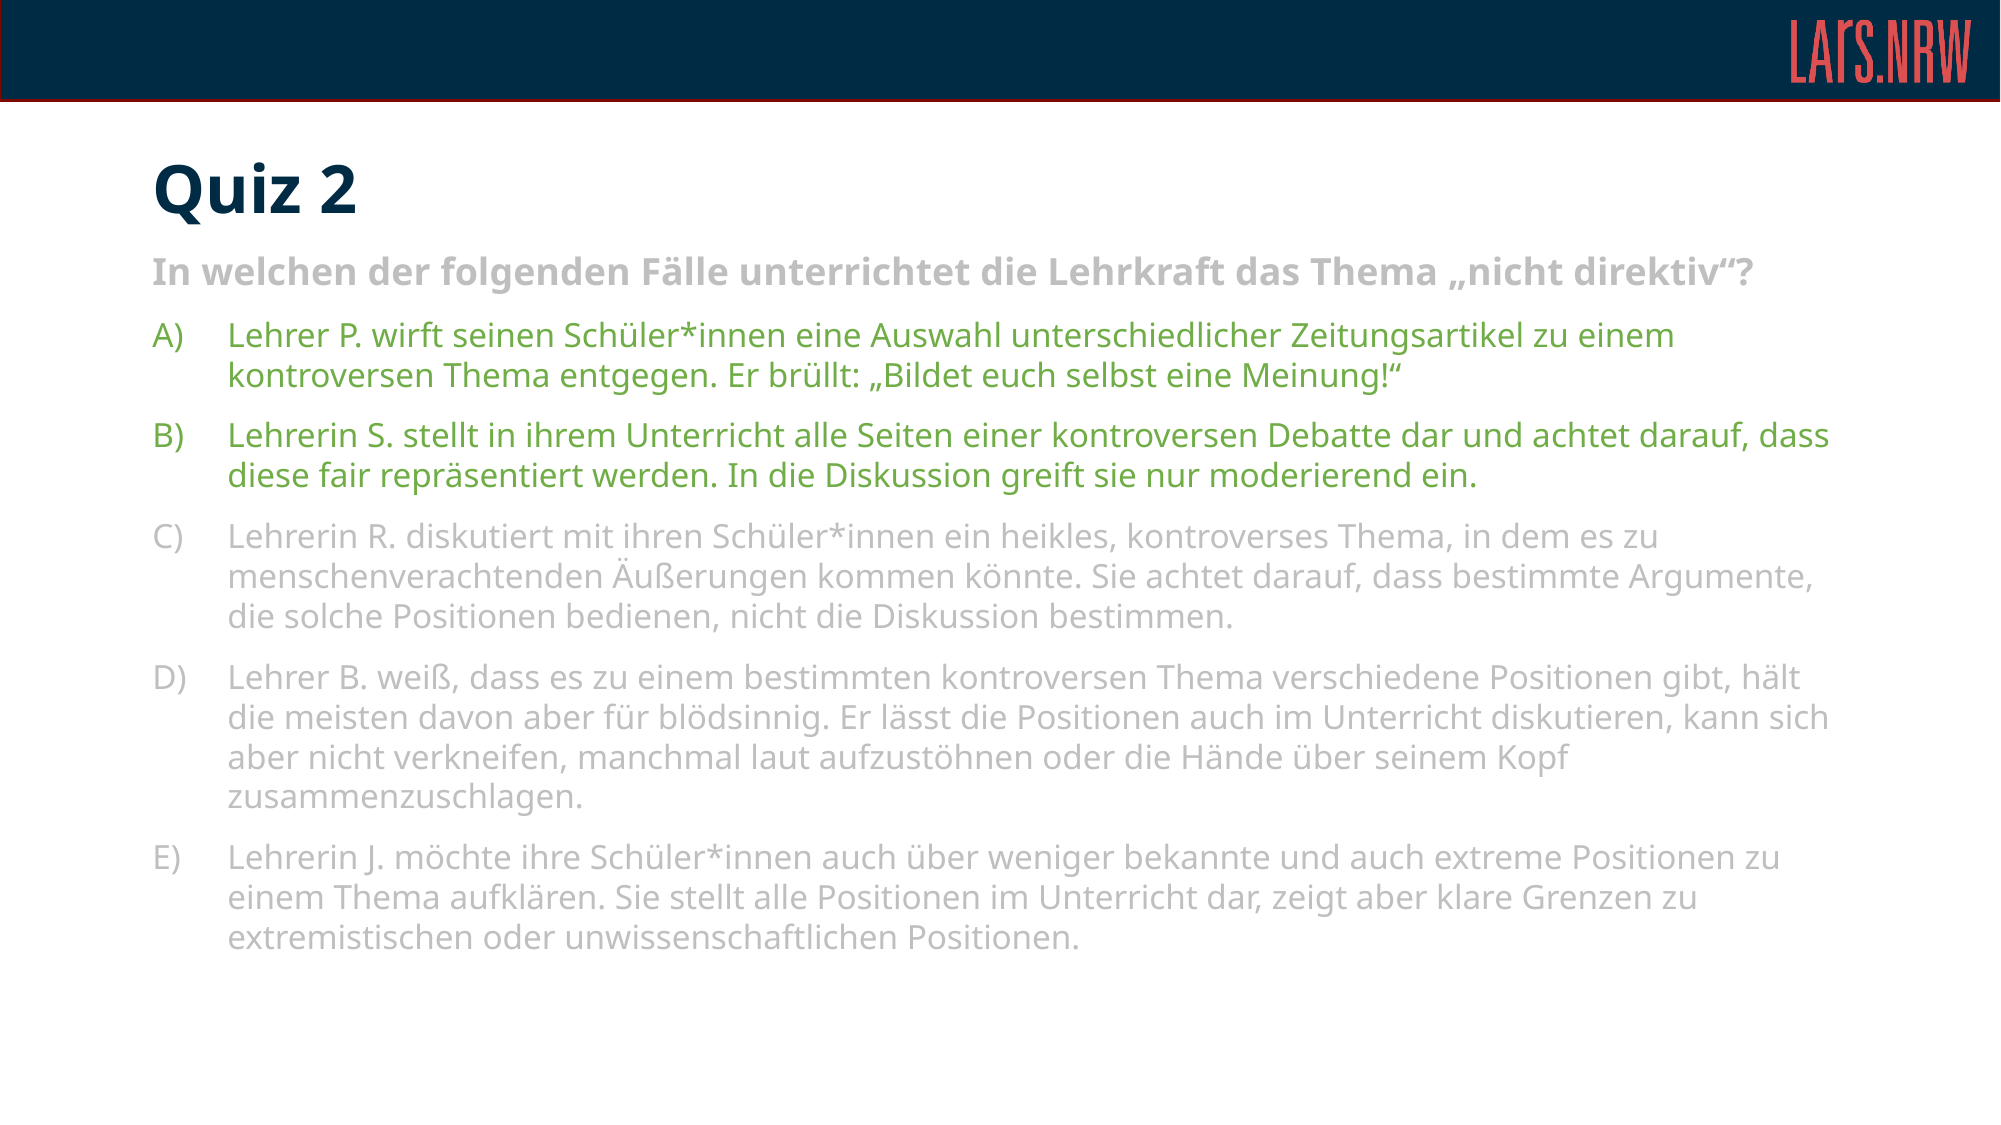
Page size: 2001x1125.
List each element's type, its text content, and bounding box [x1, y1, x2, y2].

list Quiz 2 In welchen der folgenden Fälle unterrichtet die Lehrkraft das Thema „nicht direktiv“? Lehrer P. wirft seinen Schüler*innen eine Auswahl unterschiedlicher Zeitungsartikel zu einem kontroversen Thema entgegen. Er brüllt: „Bildet euch selbst eine Meinung!“ Lehrerin S. stellt in ihrem Unterricht alle Seiten einer kontroversen Debatte dar und achtet darauf, dass diese fair repräsentiert werden. In die Diskussion greift sie nur moderierend ein. Lehrerin R. diskutiert mit ihren Schüler*innen ein heikles, kontroverses Thema, in dem es zu menschenverachtenden Äußerungen kommen könnte. Sie achtet darauf, dass bestimmte Argumente, die solche Positionen bedienen, nicht die Diskussion bestimmen. Lehrer B. weiß, dass es zu einem bestimmten kontroversen Thema verschiedene Positionen gibt, hält die meisten davon aber für blödsinnig. Er lässt die Positionen auch im Unterricht diskutieren, kann sich aber nicht verkneifen, manchmal laut aufzustöhnen oder die Hände über seinem Kopf zusammenzuschlagen. Lehrerin J. möchte ihre Schüler*innen auch über weniger bekannte und auch extreme Positionen zu einem Thema aufklären. Sie stellt alle Positionen im Unterricht dar, zeigt aber klare Grenzen zu extremistischen oder unwissenschaftlichen Positionen. [137, 139, 1863, 1090]
picture [1773, 6, 1977, 99]
